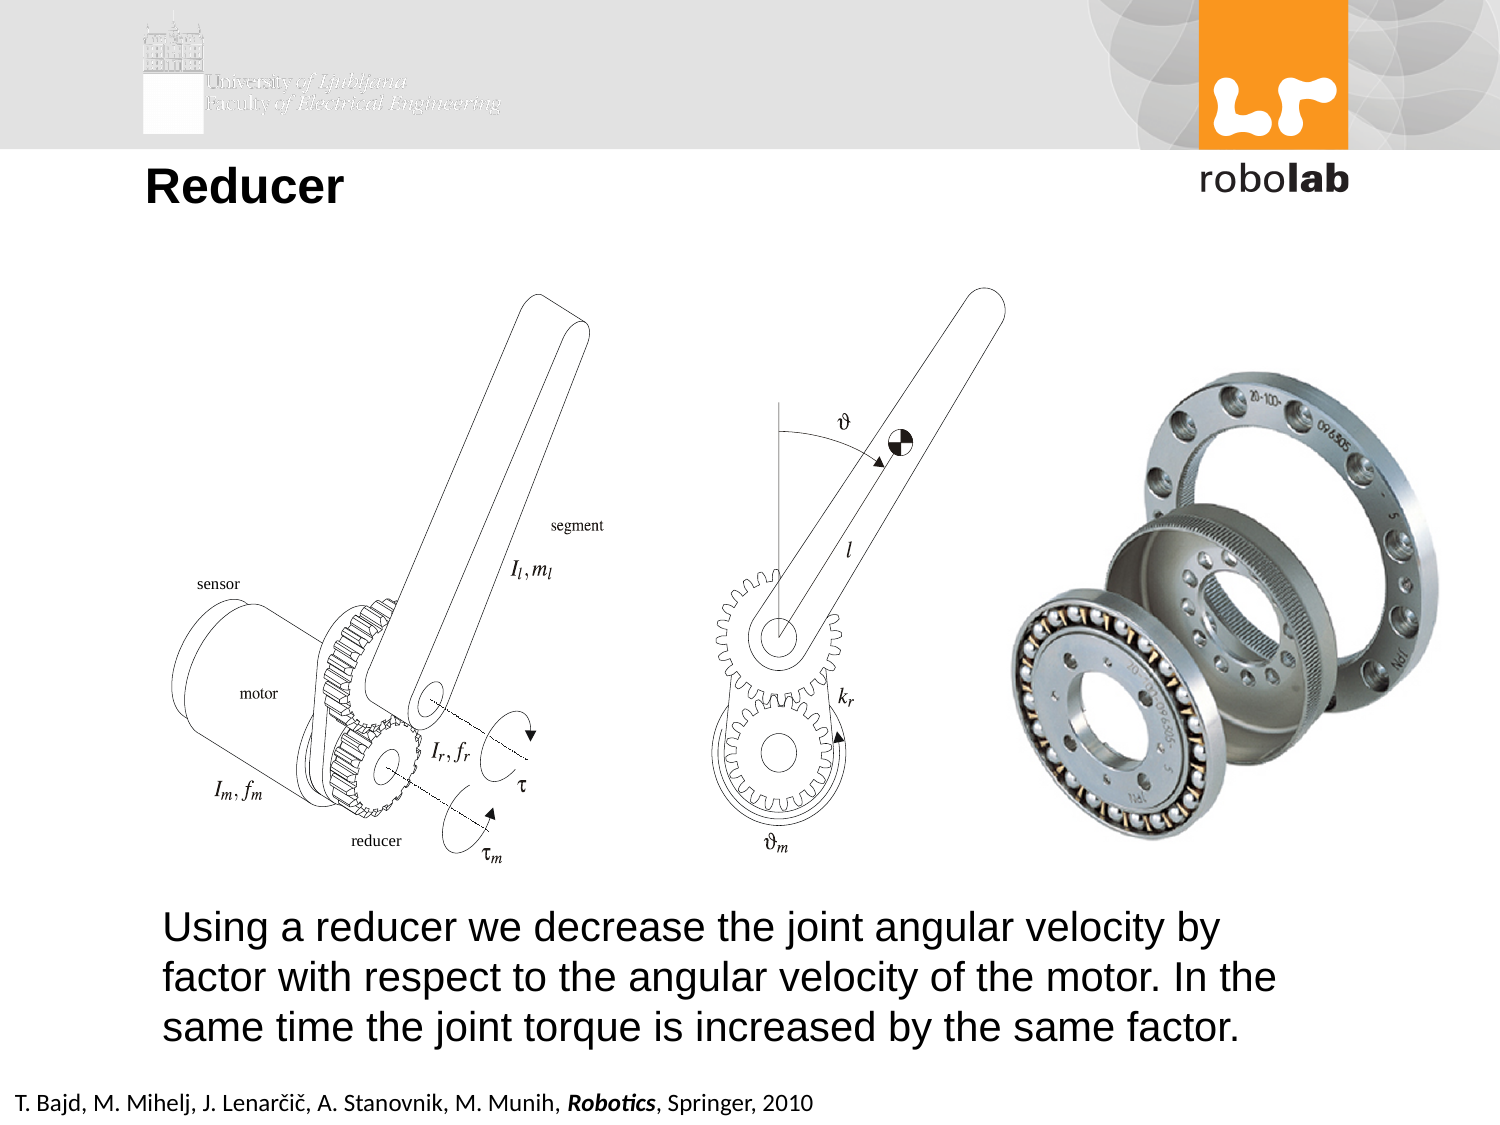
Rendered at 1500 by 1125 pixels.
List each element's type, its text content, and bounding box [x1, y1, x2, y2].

picture [143, 10, 501, 94]
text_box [164, 278, 1021, 879]
title Reducer [129, 94, 1311, 272]
picture [1021, 354, 1459, 847]
picture [998, 0, 1500, 196]
